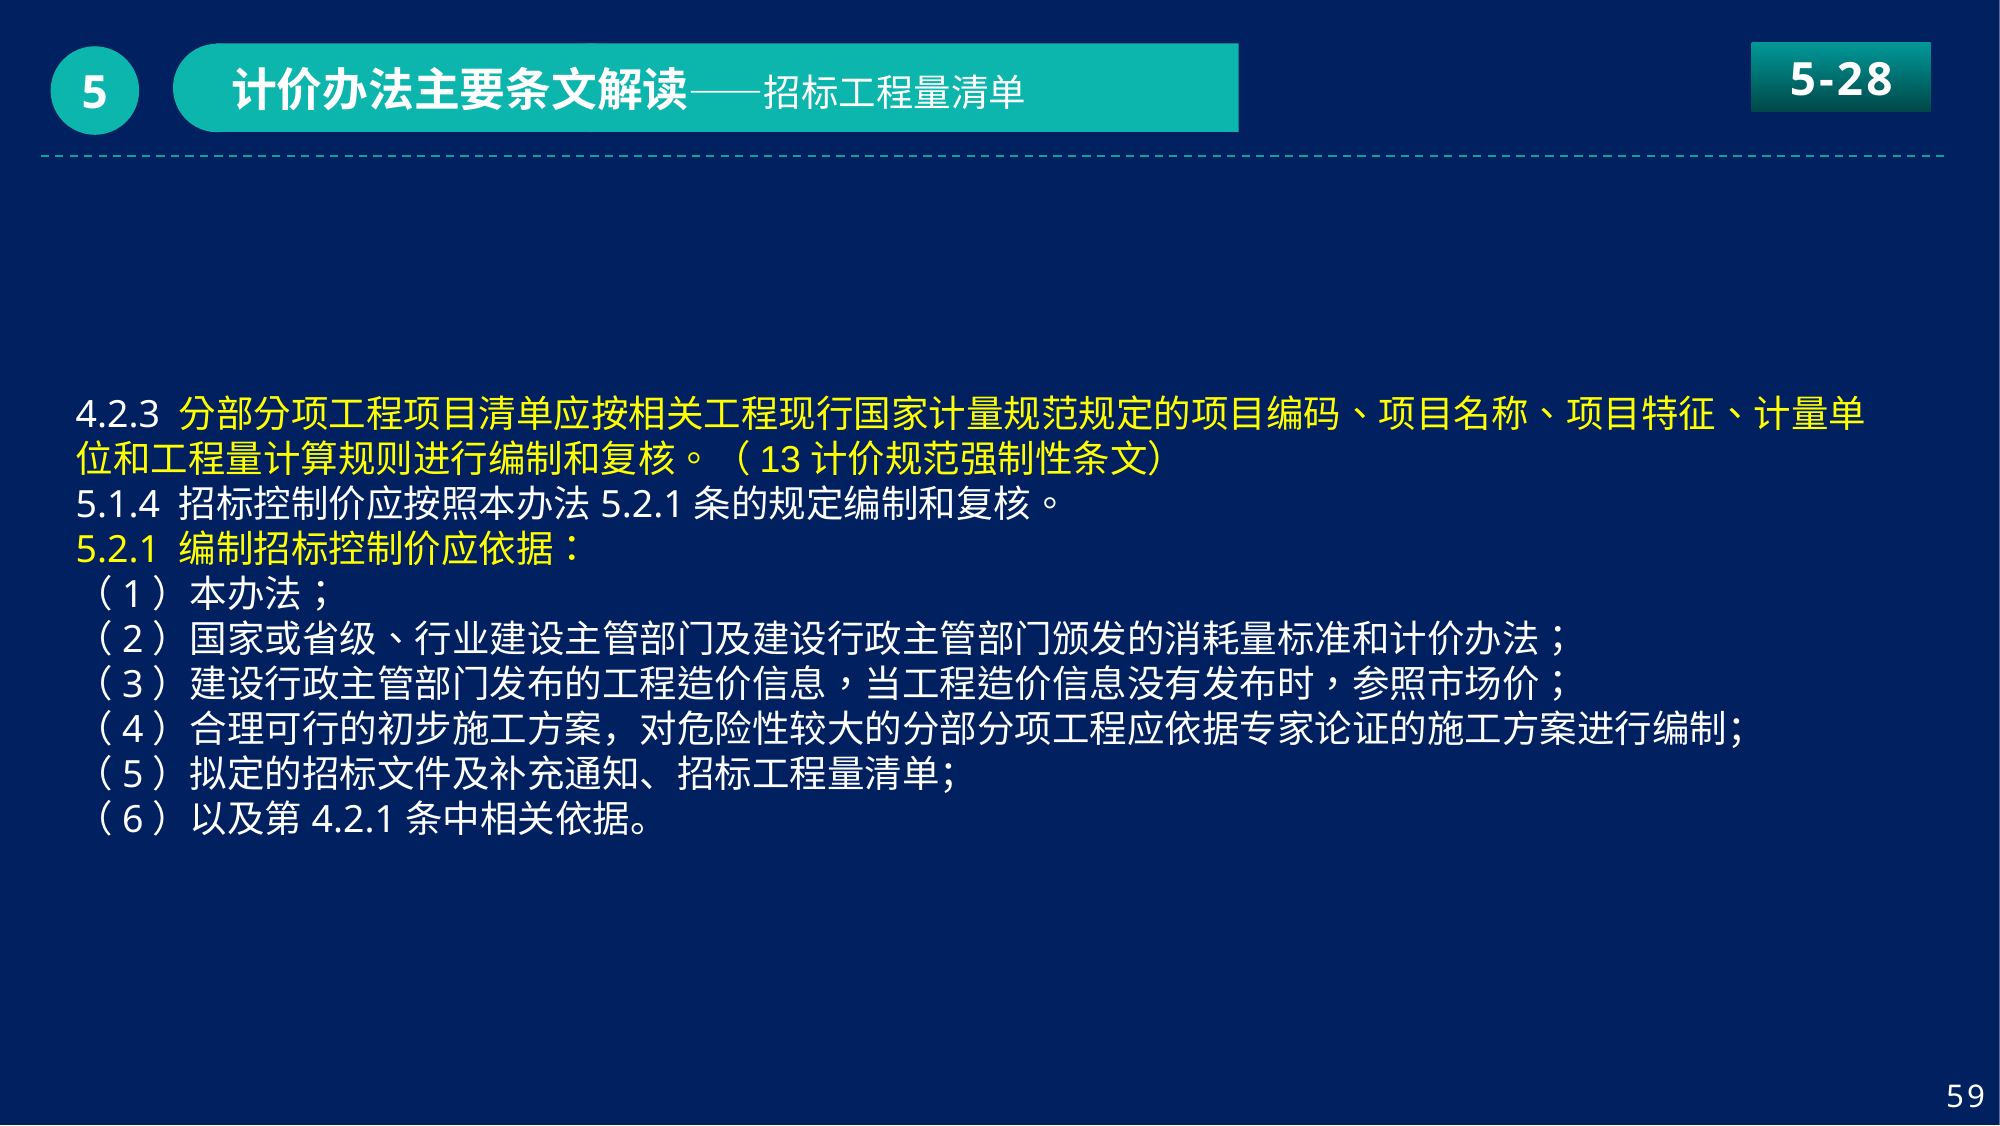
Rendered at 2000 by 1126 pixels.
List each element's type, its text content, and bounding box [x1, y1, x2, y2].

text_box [40, 43, 1950, 157]
text_box 4.2.3 分部分项工程项目清单应按相关工程现行国家计量规范规定的项目编码、项目名称、项目特征、计量单位和工程量计算规则进行编制和复核。（13计价规范强制性条文） 5.1.4 招标控制价应按照本办法5.2.1条的规定编制和复核。 5.2.1 编制招标控制价应依据： （1）本办法； （2）国家或省级、行业建设主管部门及建设行政主管部门颁发的消耗量标准和计价办法； （3）建设行政主管部门发布的工程造价信息，当工程造价信息没有发布时，参照市场价； （4）合理可行的初步施工方案，对危险性较大的分部分项工程应依据专家论证的施工方案进行编制； （5）拟定的招标文件及补充通知、招标工程量清单； （6）以及第4.2.1条中相关依据。 [61, 383, 1889, 848]
text_box 59 [1905, 1065, 2000, 1126]
